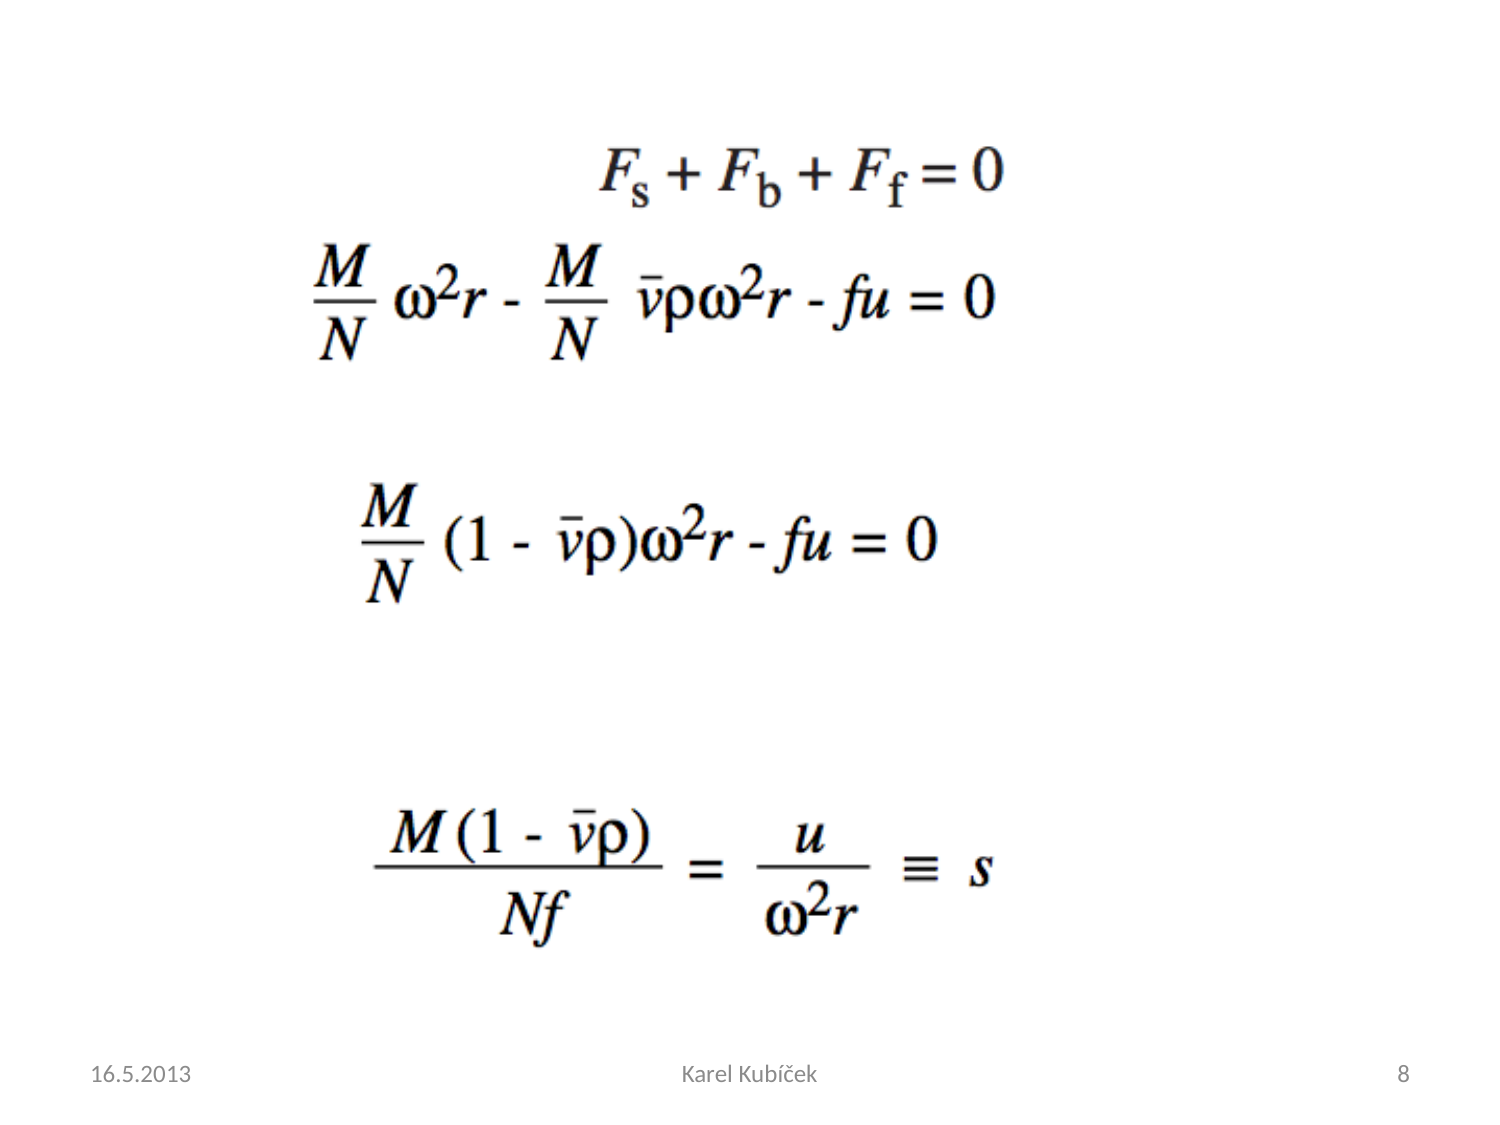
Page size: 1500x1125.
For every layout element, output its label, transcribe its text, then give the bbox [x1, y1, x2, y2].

picture [335, 462, 961, 622]
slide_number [75, 1042, 425, 1103]
picture [362, 790, 1026, 958]
picture [261, 74, 1023, 377]
footer Karel Kubíček [512, 1042, 988, 1103]
slide_number 8 [1074, 1042, 1425, 1103]
